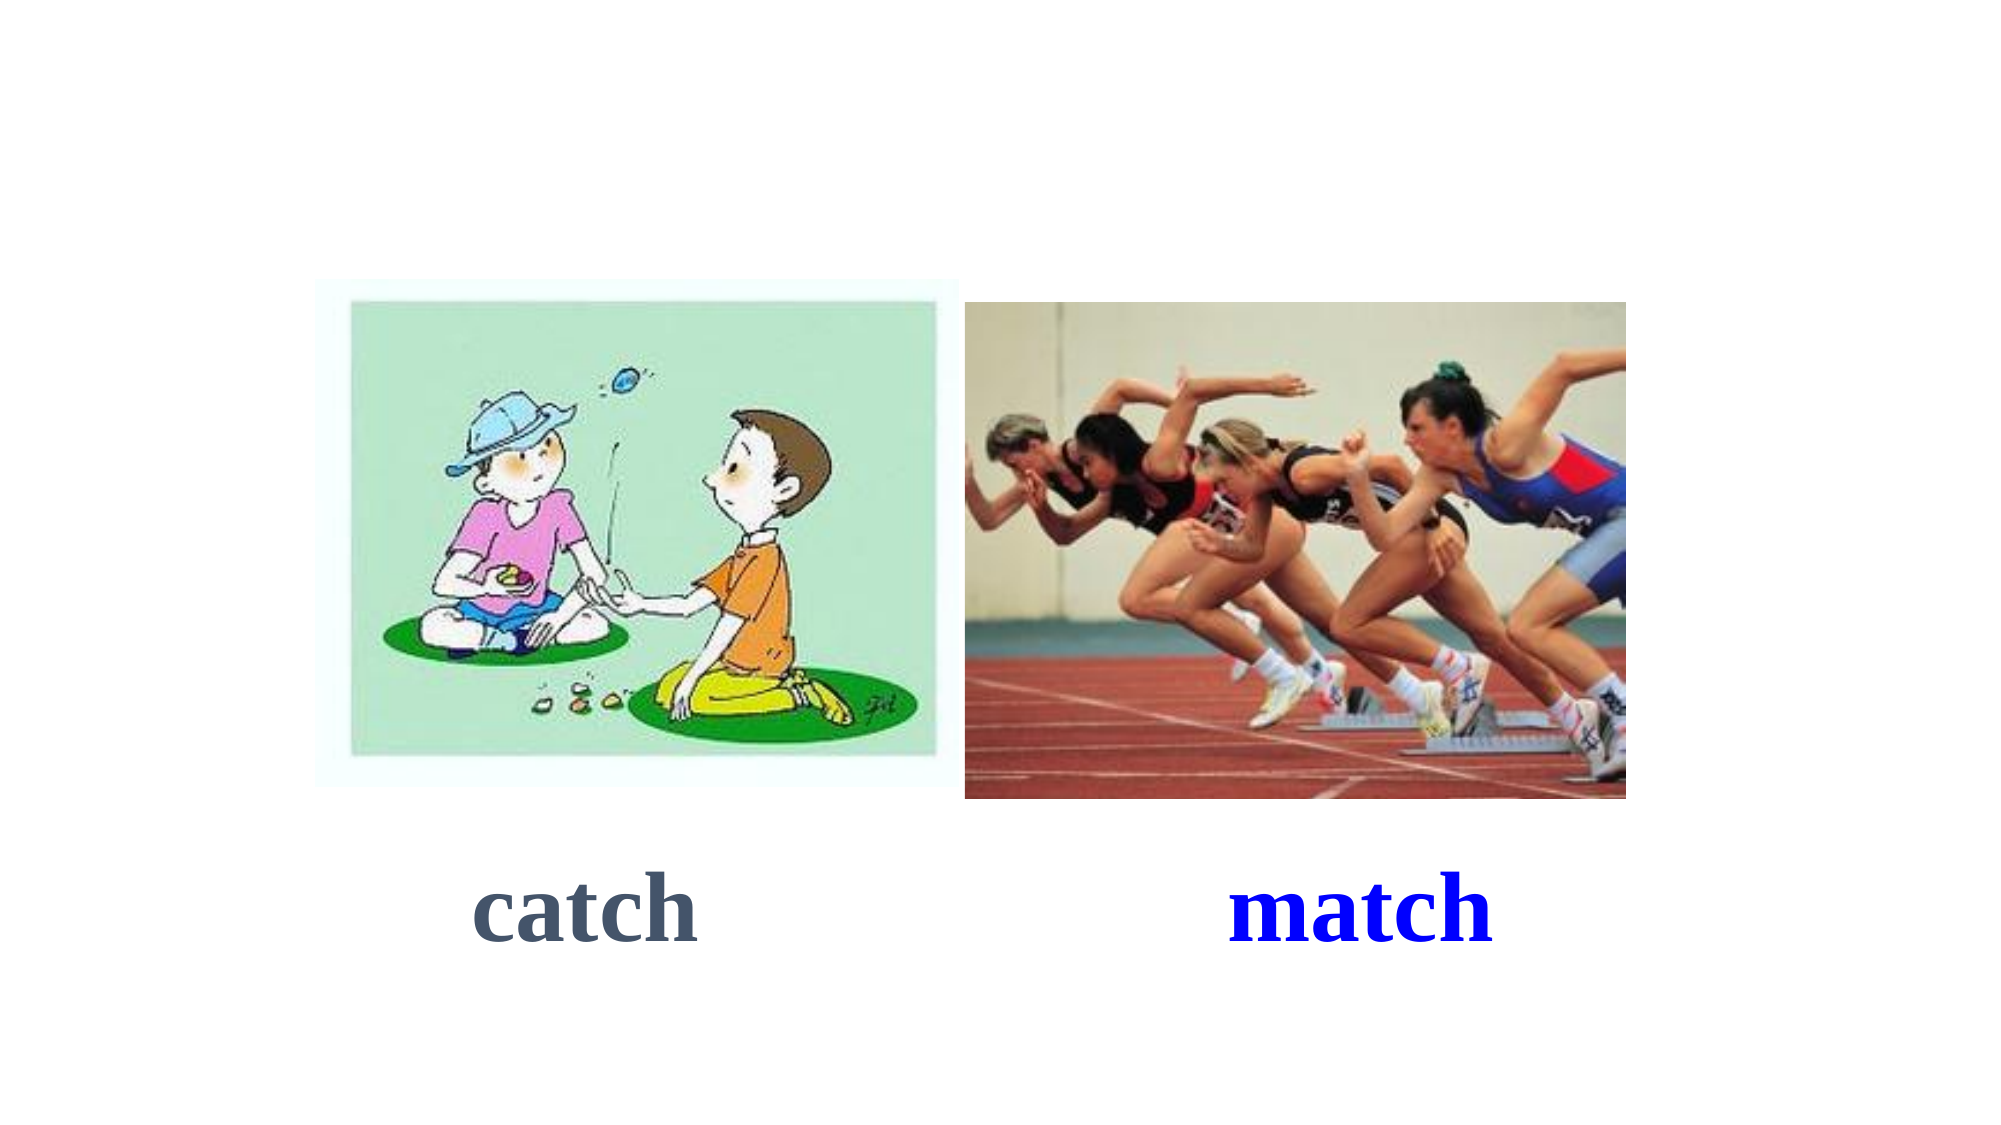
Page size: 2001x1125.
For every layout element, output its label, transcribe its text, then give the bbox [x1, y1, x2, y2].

picture [964, 302, 1626, 799]
picture [315, 279, 959, 787]
text_box catch [456, 834, 883, 970]
text_box match [1212, 834, 1568, 970]
